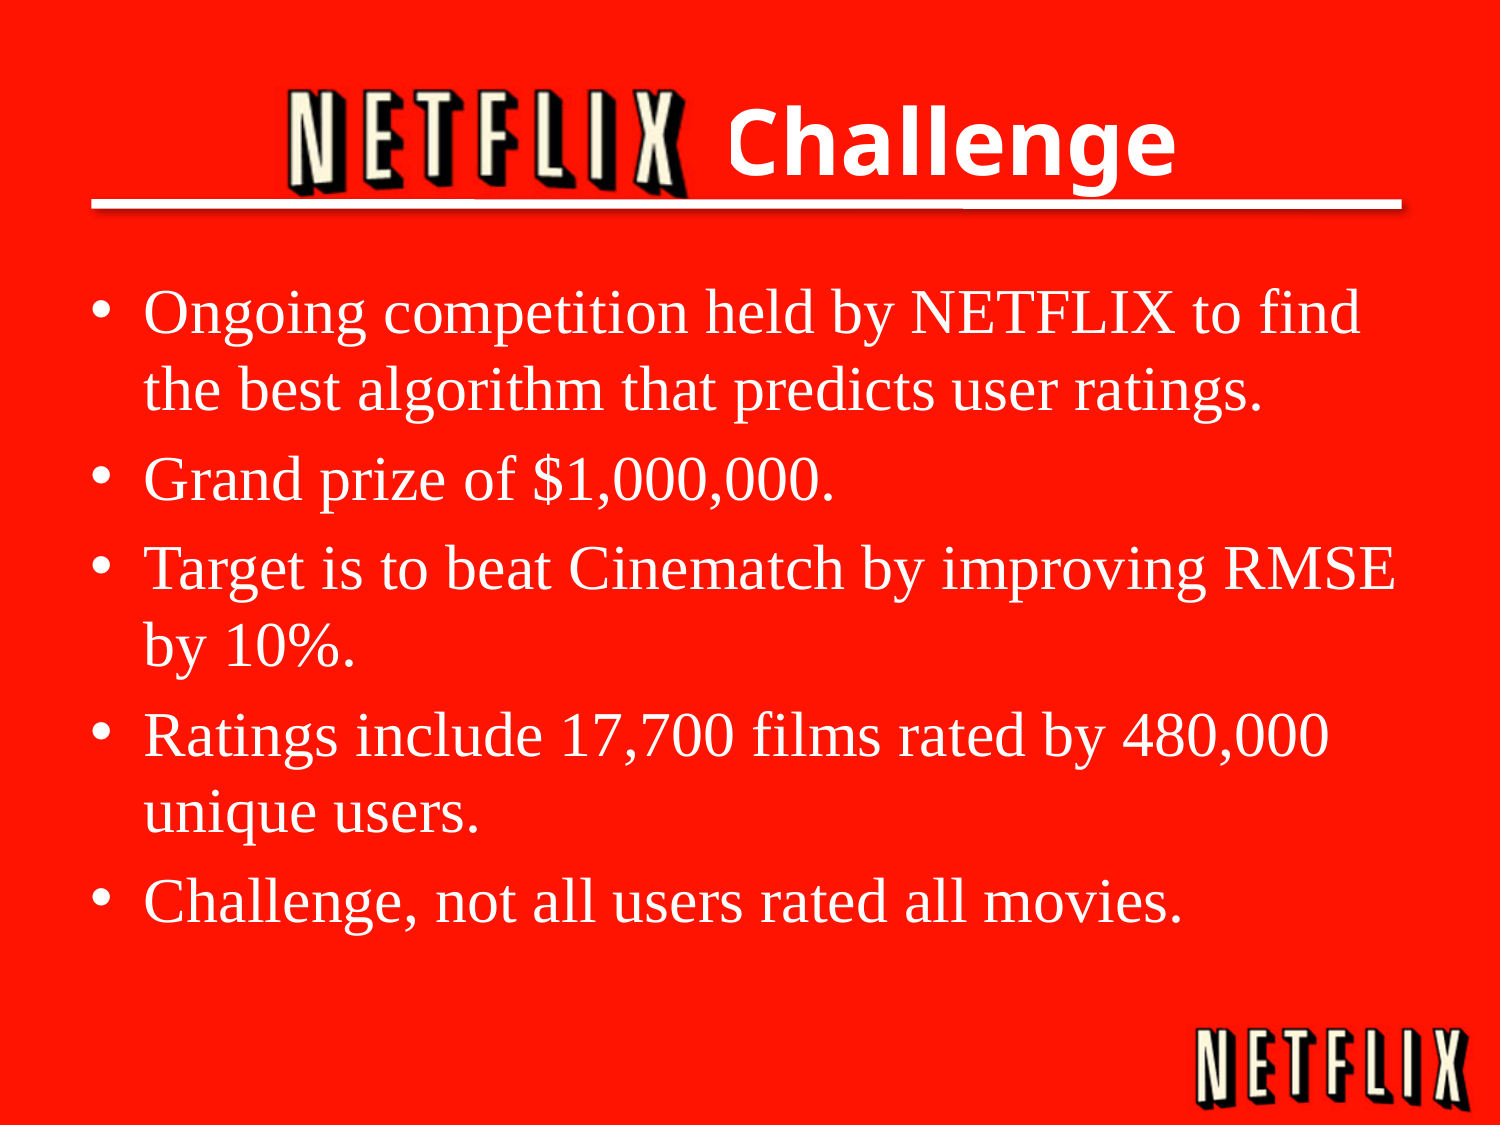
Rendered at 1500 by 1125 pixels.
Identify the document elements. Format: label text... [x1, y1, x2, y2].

picture [238, 69, 731, 203]
picture [238, 205, 731, 217]
list Ongoing competition held by NETFLIX to find the best algorithm that predicts user ratings. Grand prize of $1,000,000. Target is to beat Cinematch by improving RMSE by 10%. Ratings include 17,700 films rated by 480,000 unique users. Challenge, not all users rated all movies. [75, 262, 1425, 1005]
title NETFLIX Challenge [75, 45, 1425, 233]
picture [1162, 1012, 1500, 1125]
